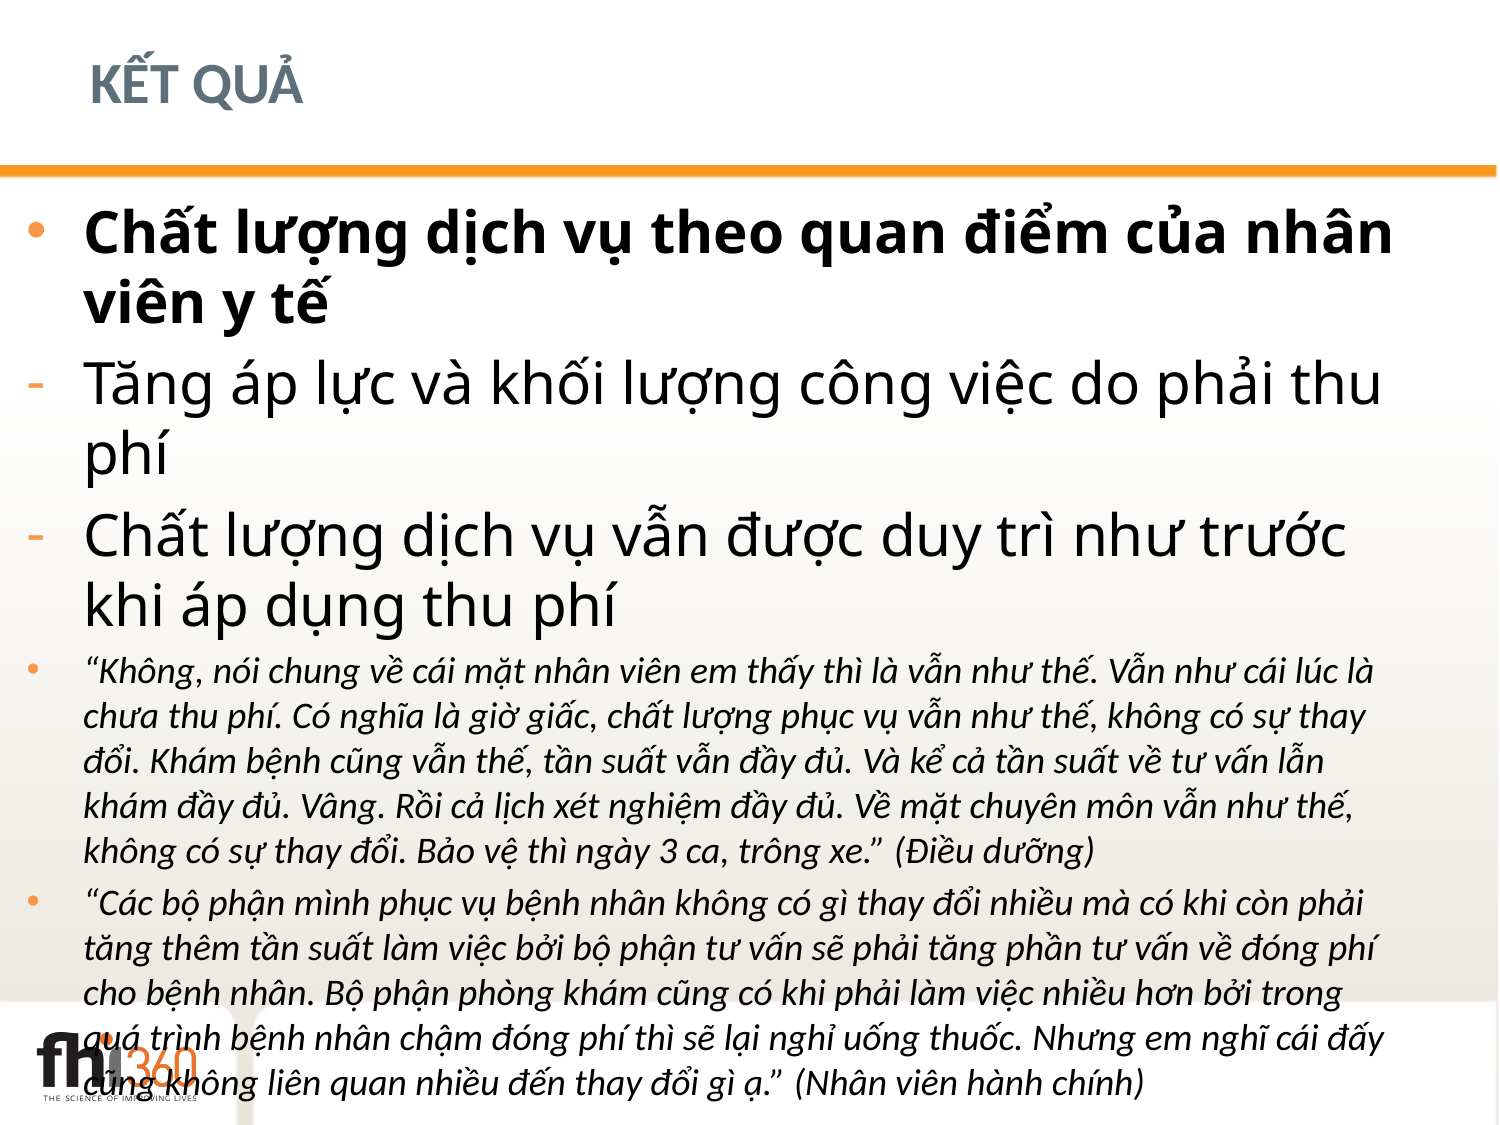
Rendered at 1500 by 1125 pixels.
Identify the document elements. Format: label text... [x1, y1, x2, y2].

picture [0, 165, 1499, 1125]
title KẾT QUẢ [75, 0, 1425, 162]
list Chất lượng dịch vụ theo quan điểm của nhân viên y tế Tăng áp lực và khối lượng công việc do phải thu phí Chất lượng dịch vụ vẫn được duy trì như trước khi áp dụng thu phí “Không, nói chung về cái mặt nhân viên em thấy thì là vẫn như thế. Vẫn như cái lúc là chưa thu phí. Có nghĩa là giờ giấc, chất lượng phục vụ vẫn như thế, không có sự thay đổi. Khám bệnh cũng vẫn thế, tần suất vẫn đầy đủ. Và kể cả tần suất về tư vấn lẫn khám đầy đủ. Vâng. Rồi cả lịch xét nghiệm đầy đủ. Về mặt chuyên môn vẫn như thế, không có sự thay đổi. Bảo vệ thì ngày 3 ca, trông xe.” (Điều dưỡng) “Các bộ phận mình phục vụ bệnh nhân không có gì thay đổi nhiều mà có khi còn phải tăng thêm tần suất làm việc bởi bộ phận tư vấn sẽ phải tăng phần tư vấn về đóng phí cho bệnh nhân. Bộ phận phòng khám cũng có khi phải làm việc nhiều hơn bởi trong quá trình bệnh nhân chậm đóng phí thì sẽ lại nghỉ uống thuốc. Nhưng em nghĩ cái đấy cũng không liên quan nhiều đến thay đổi gì ạ.” (Nhân viên hành chính) [11, 187, 1425, 1005]
